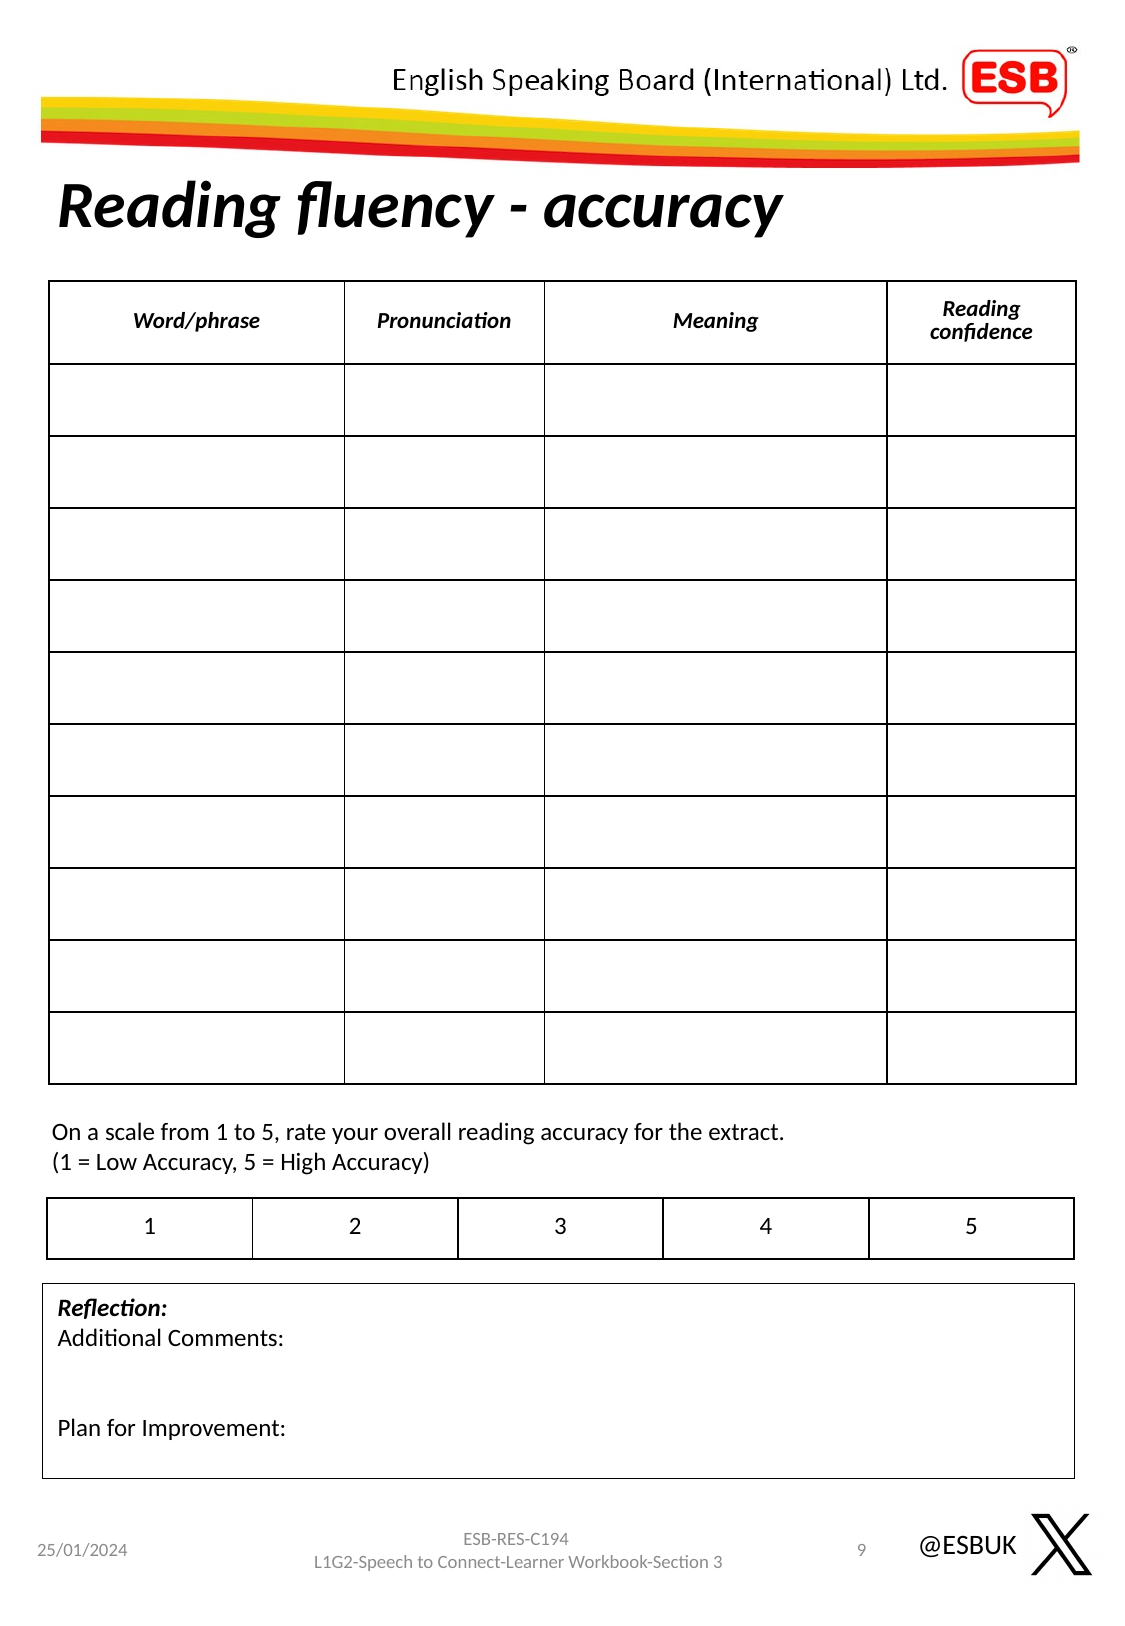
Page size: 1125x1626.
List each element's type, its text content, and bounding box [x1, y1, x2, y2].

table_cell [888, 653, 1075, 723]
table_cell [345, 725, 544, 795]
table_header Word/phrase [50, 282, 344, 363]
table_cell [888, 869, 1075, 939]
table_cell [345, 653, 544, 723]
table_header Reading confidence [888, 282, 1075, 363]
table_cell [545, 1013, 886, 1083]
table_cell [545, 437, 886, 507]
table_cell [345, 509, 544, 579]
table_cell [50, 797, 344, 867]
table_cell [345, 1013, 544, 1083]
table_cell [50, 581, 344, 651]
slide_number 9 [697, 1506, 882, 1593]
footer ESB-RES-C194 L1G2-Speech to Connect-Learner Workbook-Section 3 [296, 1506, 697, 1593]
table_cell [50, 725, 344, 795]
table_cell [888, 797, 1075, 867]
table_cell [50, 509, 344, 579]
table_cell [50, 1013, 344, 1083]
table_cell [888, 437, 1075, 507]
table_cell [888, 1013, 1075, 1083]
table_cell [888, 725, 1075, 795]
table_cell [50, 941, 344, 1011]
table_cell [545, 869, 886, 939]
table_cell [545, 941, 886, 1011]
table_cell [345, 437, 544, 507]
table_cell [888, 581, 1075, 651]
table_cell [545, 653, 886, 723]
table_header 5 [870, 1199, 1073, 1258]
table_cell [345, 581, 544, 651]
table_cell [345, 797, 544, 867]
table_header Meaning [545, 282, 886, 363]
table_cell [545, 509, 886, 579]
table_cell [50, 365, 344, 435]
picture [1022, 1501, 1103, 1589]
table_cell [50, 437, 344, 507]
table_header 2 [253, 1199, 457, 1258]
table_cell [50, 869, 344, 939]
table_header 1 [48, 1199, 252, 1258]
table_header 4 [664, 1199, 868, 1258]
table_header Pronunciation [345, 282, 544, 363]
table_cell [545, 581, 886, 651]
table_cell [888, 941, 1075, 1011]
table_cell [345, 365, 544, 435]
table_header 3 [459, 1199, 662, 1258]
table_cell [545, 797, 886, 867]
title Reading fluency - accuracy [42, 162, 1014, 250]
table_cell [545, 365, 886, 435]
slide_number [22, 1506, 276, 1593]
table_cell [545, 725, 886, 795]
text_box Reflection: Additional Comments: Plan for Improvement: [42, 1283, 1075, 1479]
text_box On a scale from 1 to 5, rate your overall reading accuracy for the extract. (1 = Low Accuracy, 5 = High Accuracy) [37, 1108, 1065, 1183]
table_cell [888, 365, 1075, 435]
table_cell [50, 653, 344, 723]
table_cell [345, 941, 544, 1011]
table_cell [888, 509, 1075, 579]
picture [0, 1, 1125, 234]
table_cell [345, 869, 544, 939]
